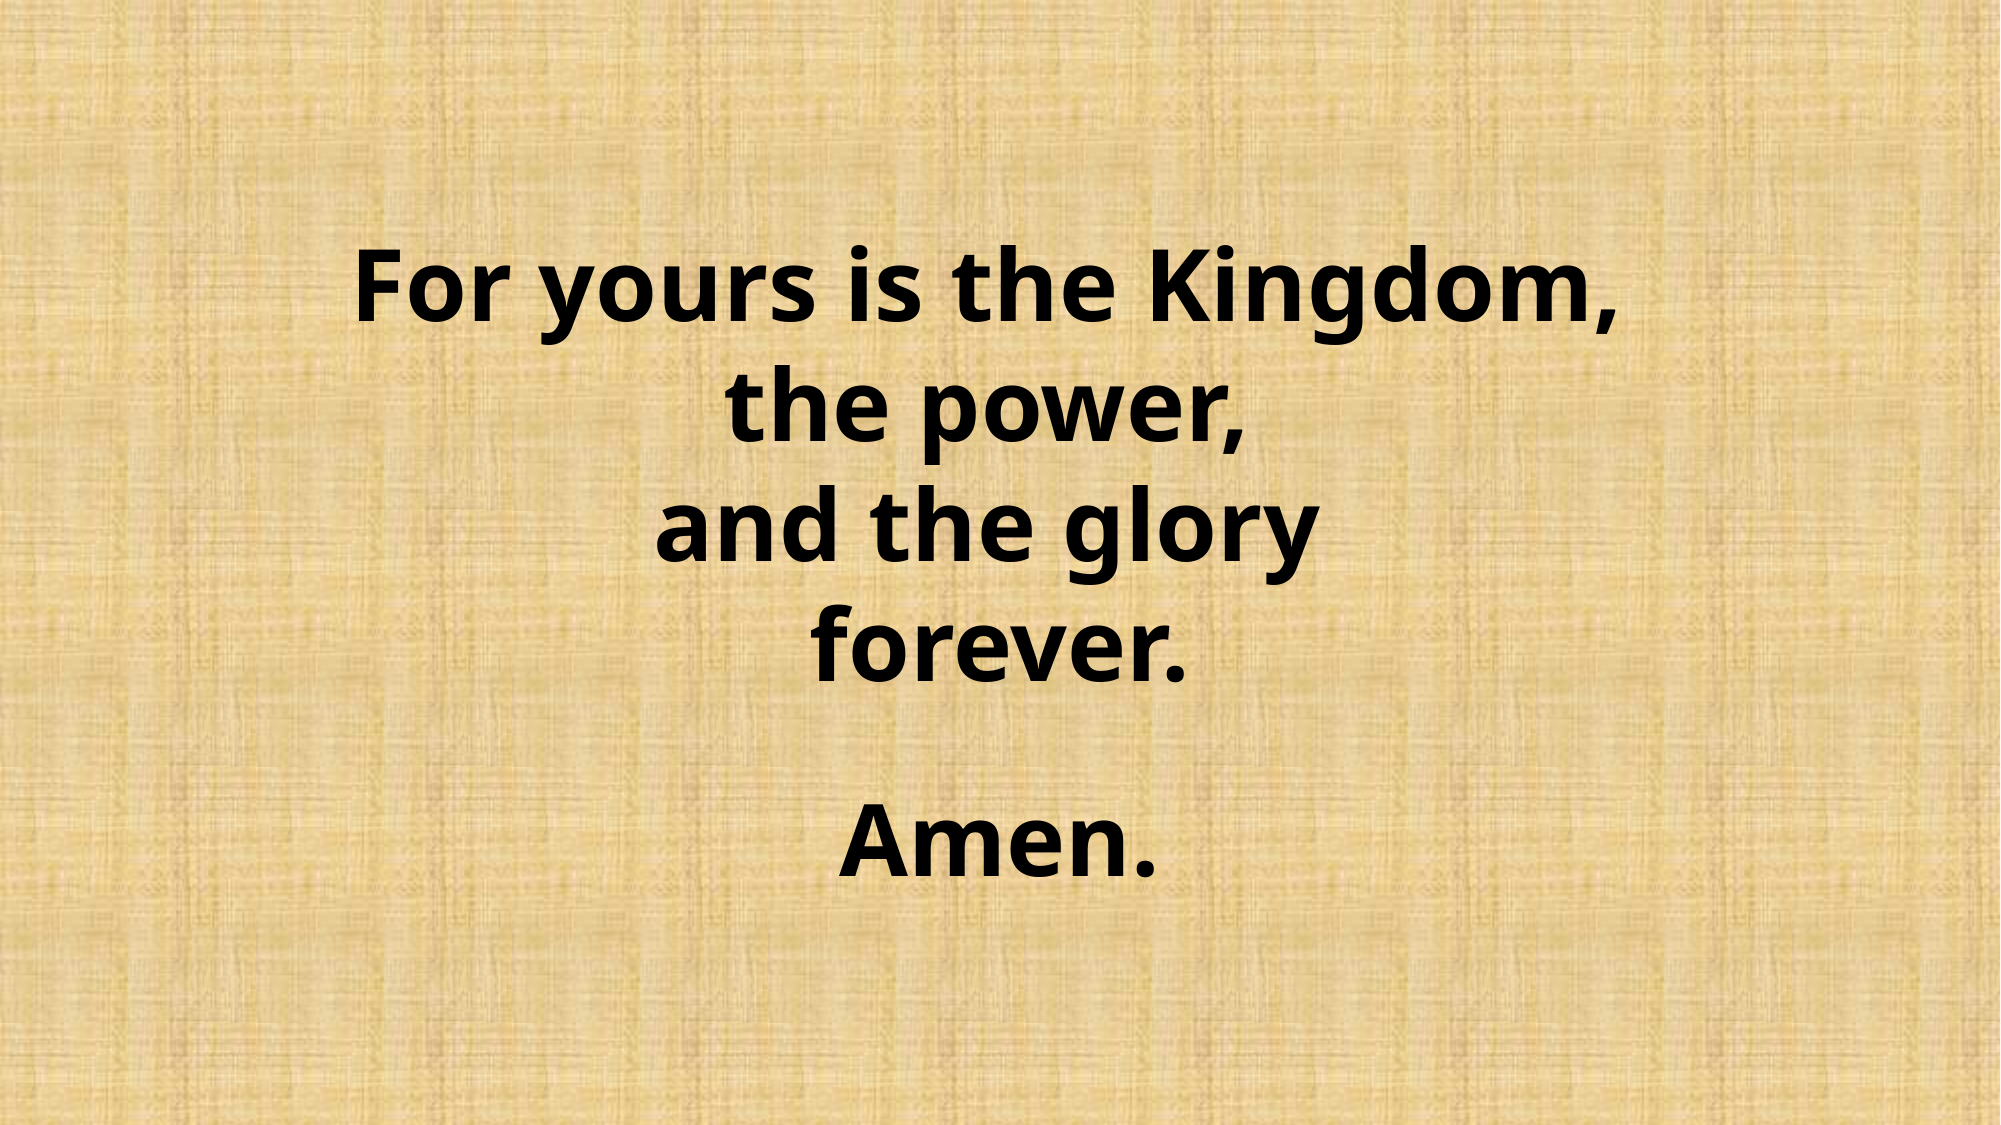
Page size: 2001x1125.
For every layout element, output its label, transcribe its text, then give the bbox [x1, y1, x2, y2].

text_box For yours is the Kingdom, the power, and the glory forever. Amen. [0, 214, 2000, 904]
picture [0, 0, 2001, 1125]
